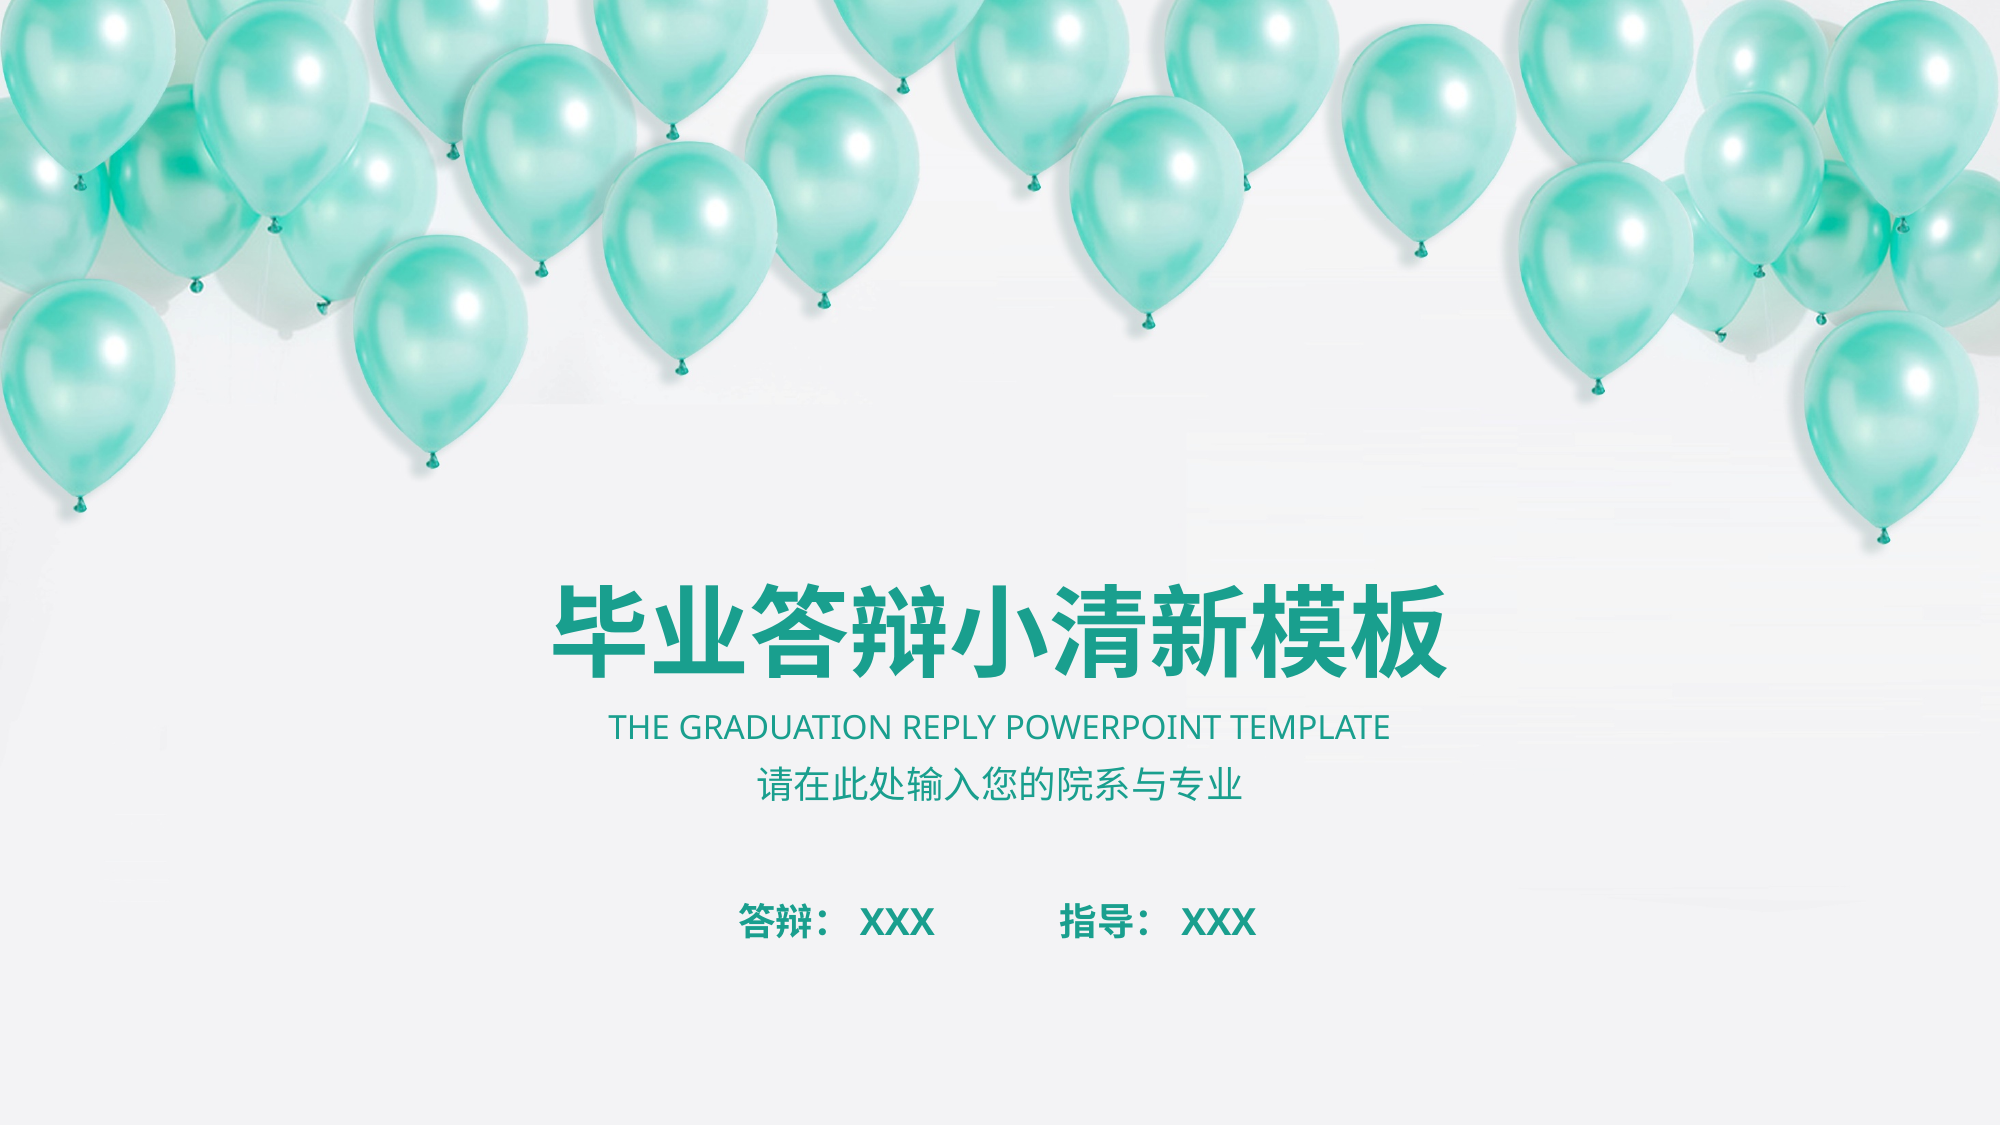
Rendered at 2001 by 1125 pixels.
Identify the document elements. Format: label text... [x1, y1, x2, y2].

text_box 请在此处输入您的院系与专业 [681, 754, 1319, 814]
text_box 指导：XXX [997, 890, 1319, 951]
text_box THE GRADUATION REPLY POWERPOINT TEMPLATE [517, 698, 1483, 754]
text_box 毕业答辩小清新模板 [467, 562, 1533, 698]
text_box 答辩：XXX [675, 890, 997, 951]
picture [0, 0, 2000, 923]
